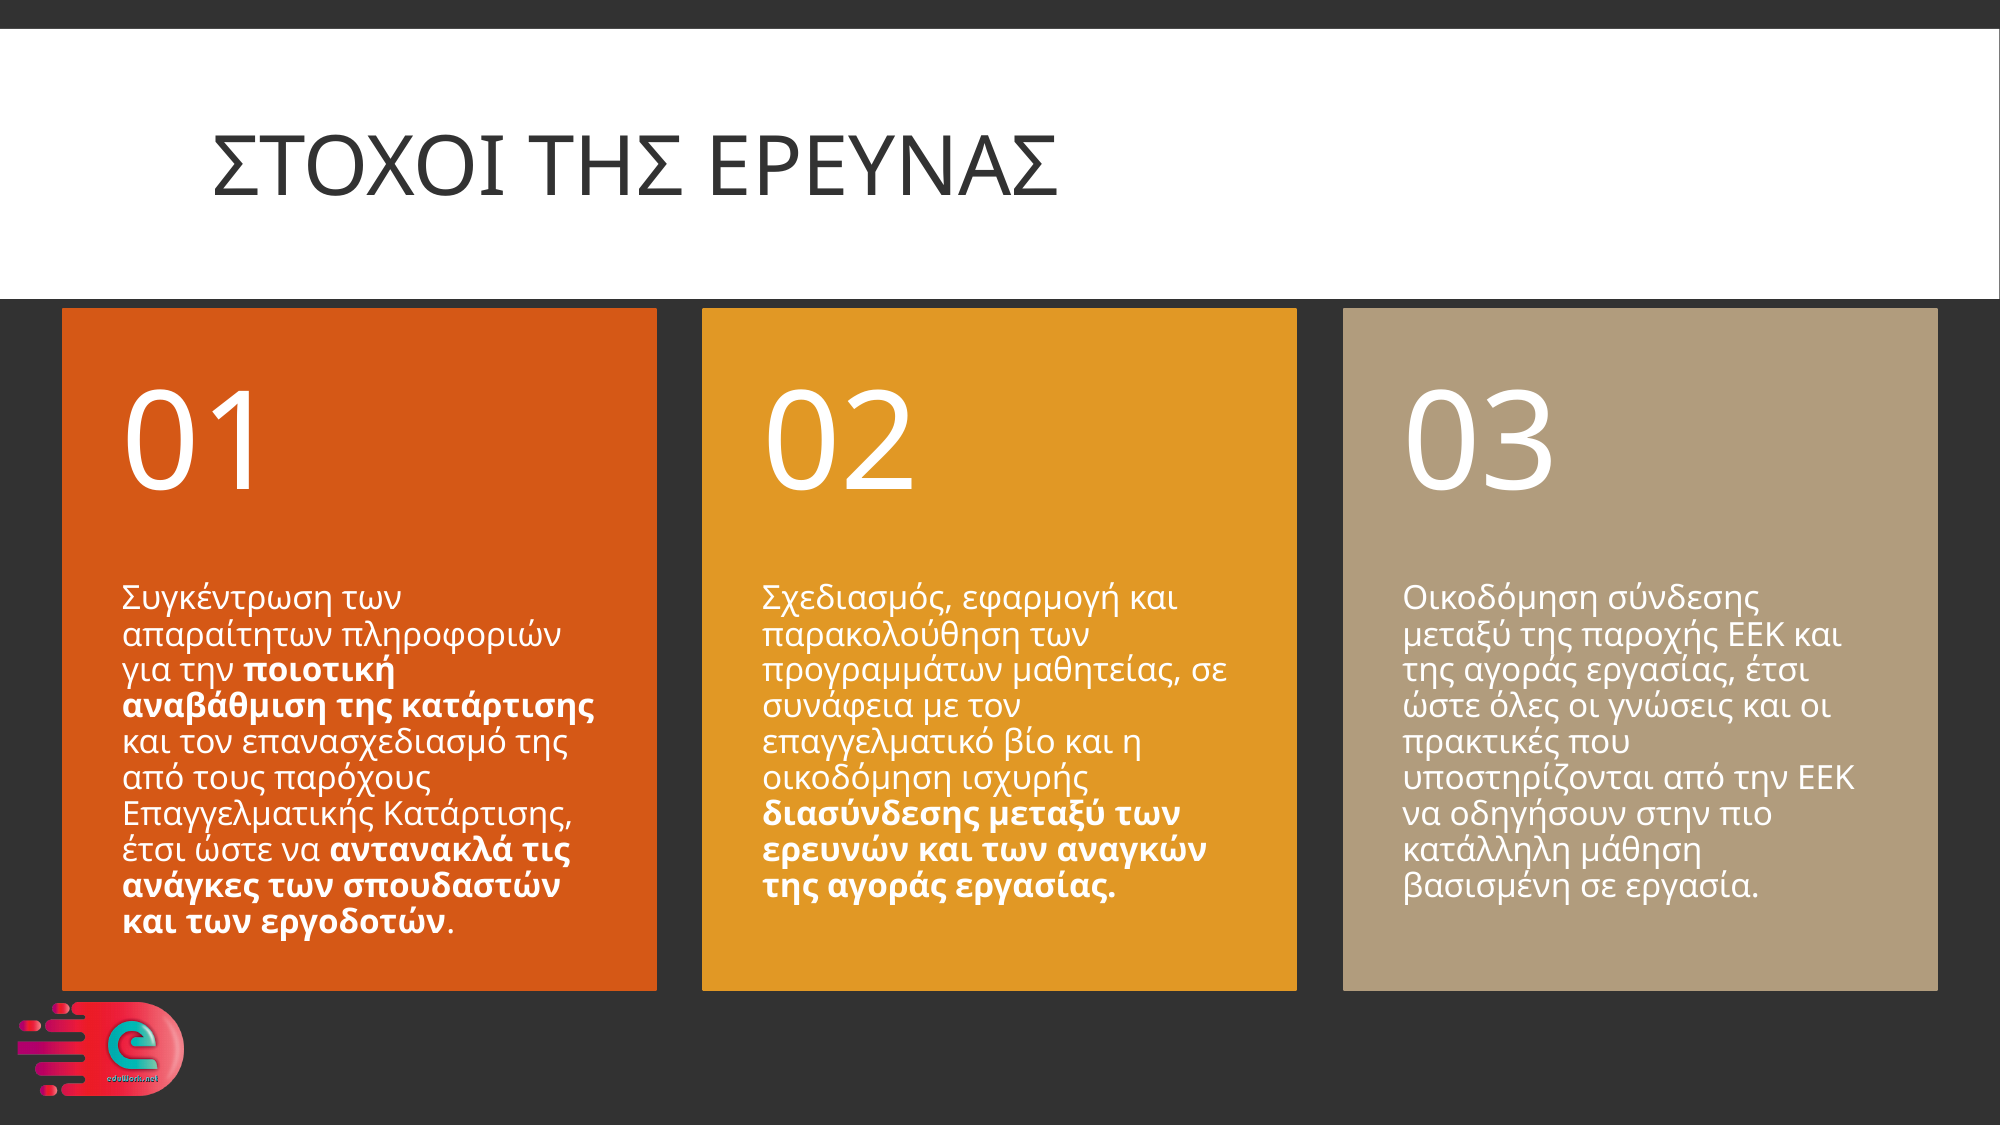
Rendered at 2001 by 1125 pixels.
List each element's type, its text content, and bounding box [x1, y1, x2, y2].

title Στοχοι τηΣ ερευνασ [197, 46, 1803, 295]
picture [17, 1002, 184, 1096]
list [62, 308, 1937, 991]
